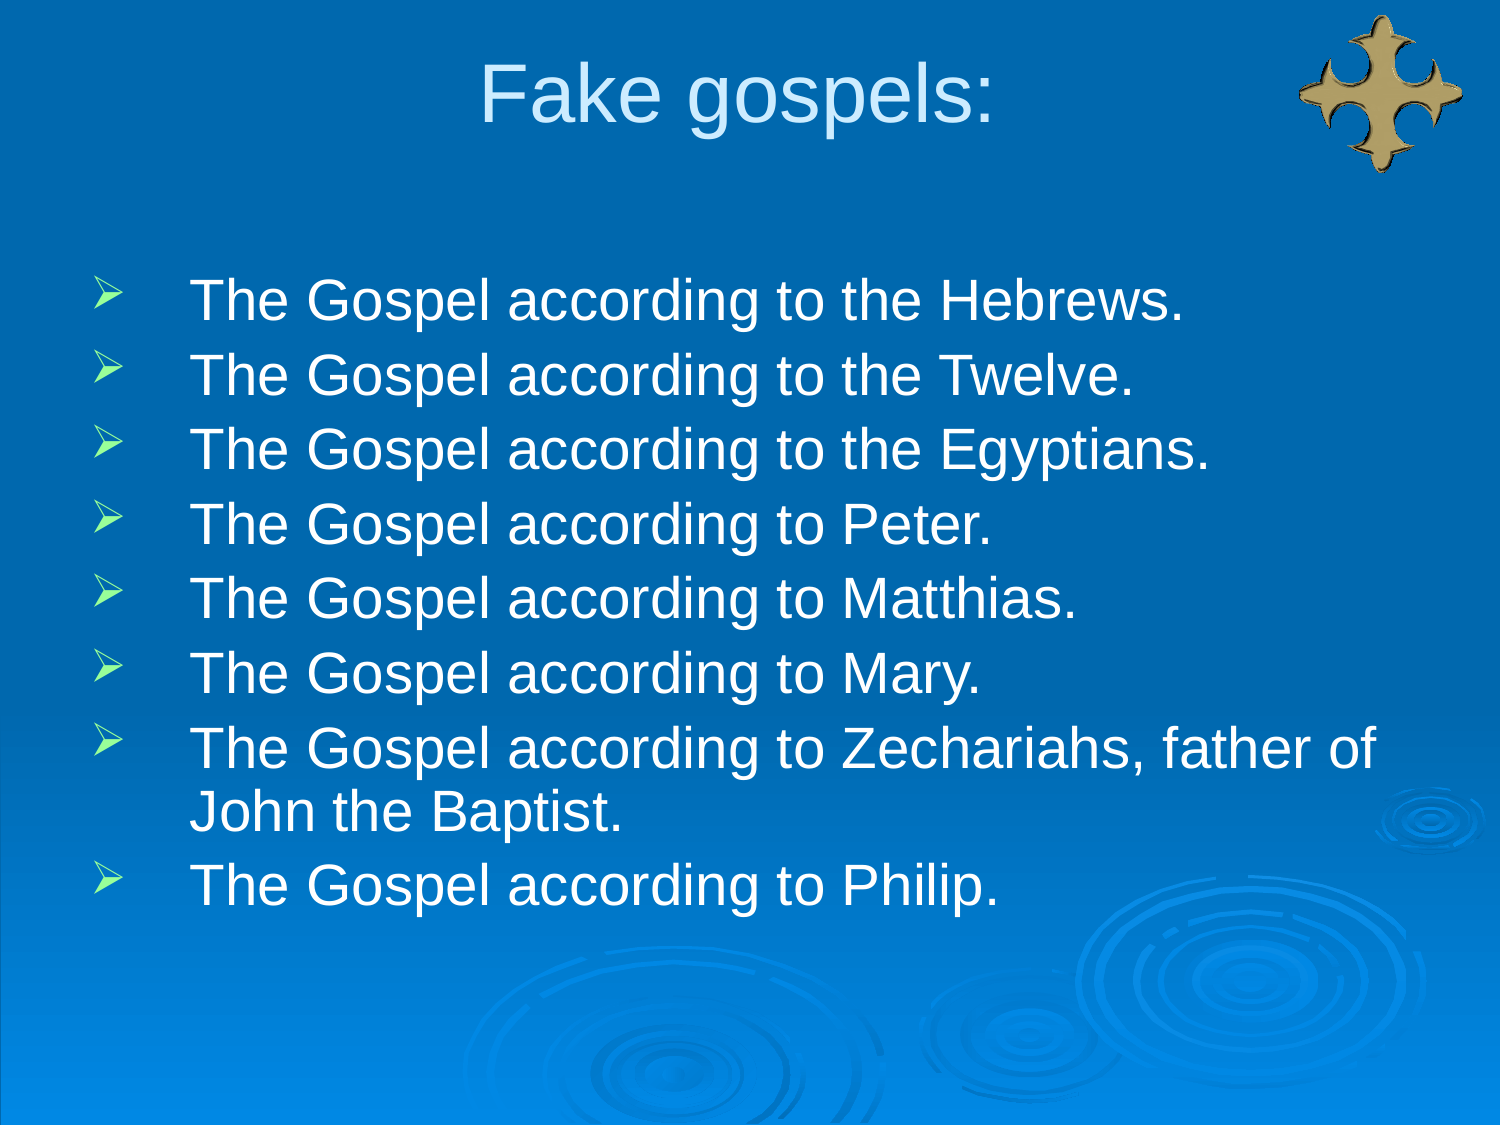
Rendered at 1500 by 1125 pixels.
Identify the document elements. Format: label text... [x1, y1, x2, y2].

list The Gospel according to the Hebrews. The Gospel according to the Twelve. The Gospel according to the Egyptians. The Gospel according to Peter. The Gospel according to Matthias. The Gospel according to Mary. The Gospel according to Zechariahs, father of John the Baptist. The Gospel according to Philip. [74, 262, 1426, 1006]
title Fake gospels: [74, 45, 1426, 233]
picture [1293, 0, 1471, 188]
